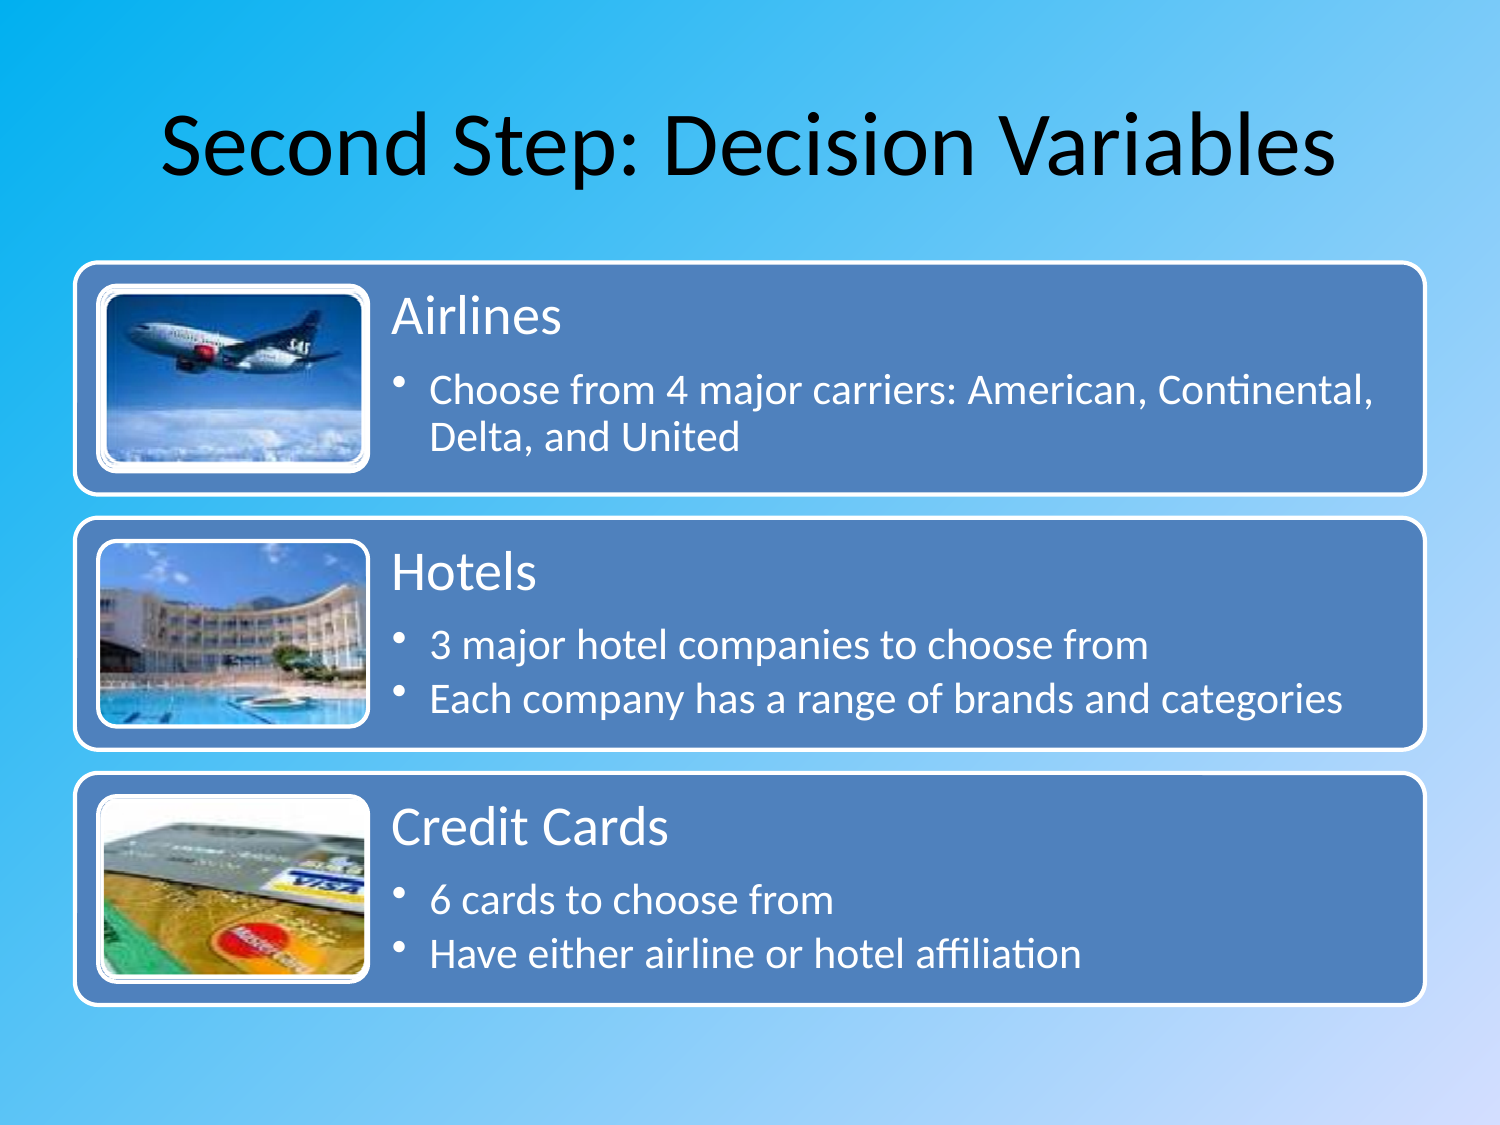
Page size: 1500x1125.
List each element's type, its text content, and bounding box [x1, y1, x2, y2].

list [74, 262, 1426, 1006]
title Second Step: Decision Variables [74, 44, 1426, 233]
